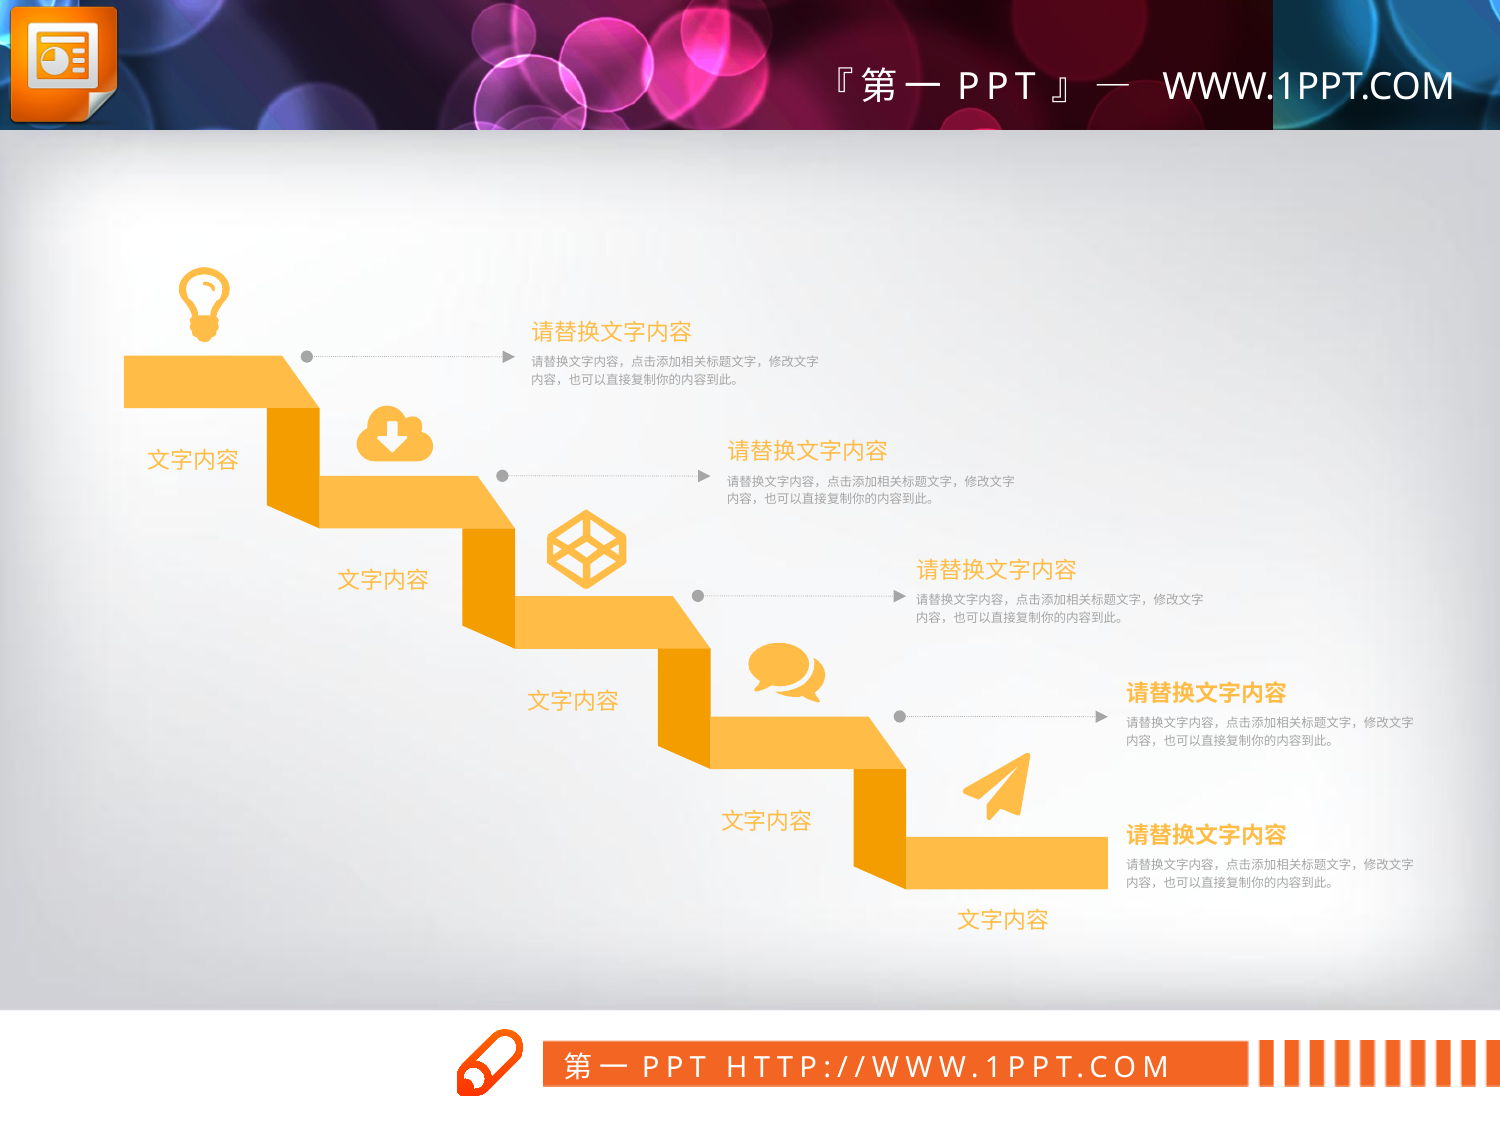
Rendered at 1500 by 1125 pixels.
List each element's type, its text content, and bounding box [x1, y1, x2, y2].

text_box 文字内容 [956, 900, 1050, 934]
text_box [319, 475, 516, 649]
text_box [1125, 672, 1418, 749]
text_box [962, 753, 1031, 821]
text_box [726, 430, 1019, 507]
text_box [910, 836, 1108, 890]
text_box [748, 642, 810, 692]
text_box [547, 509, 627, 589]
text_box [123, 355, 320, 529]
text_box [1125, 814, 1418, 891]
picture [0, 0, 1500, 1012]
text_box [774, 657, 826, 703]
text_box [530, 311, 823, 388]
text_box [356, 405, 434, 462]
text_box [178, 267, 230, 343]
picture [543, 1040, 1500, 1087]
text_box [514, 595, 711, 770]
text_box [915, 549, 1208, 626]
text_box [710, 716, 907, 890]
